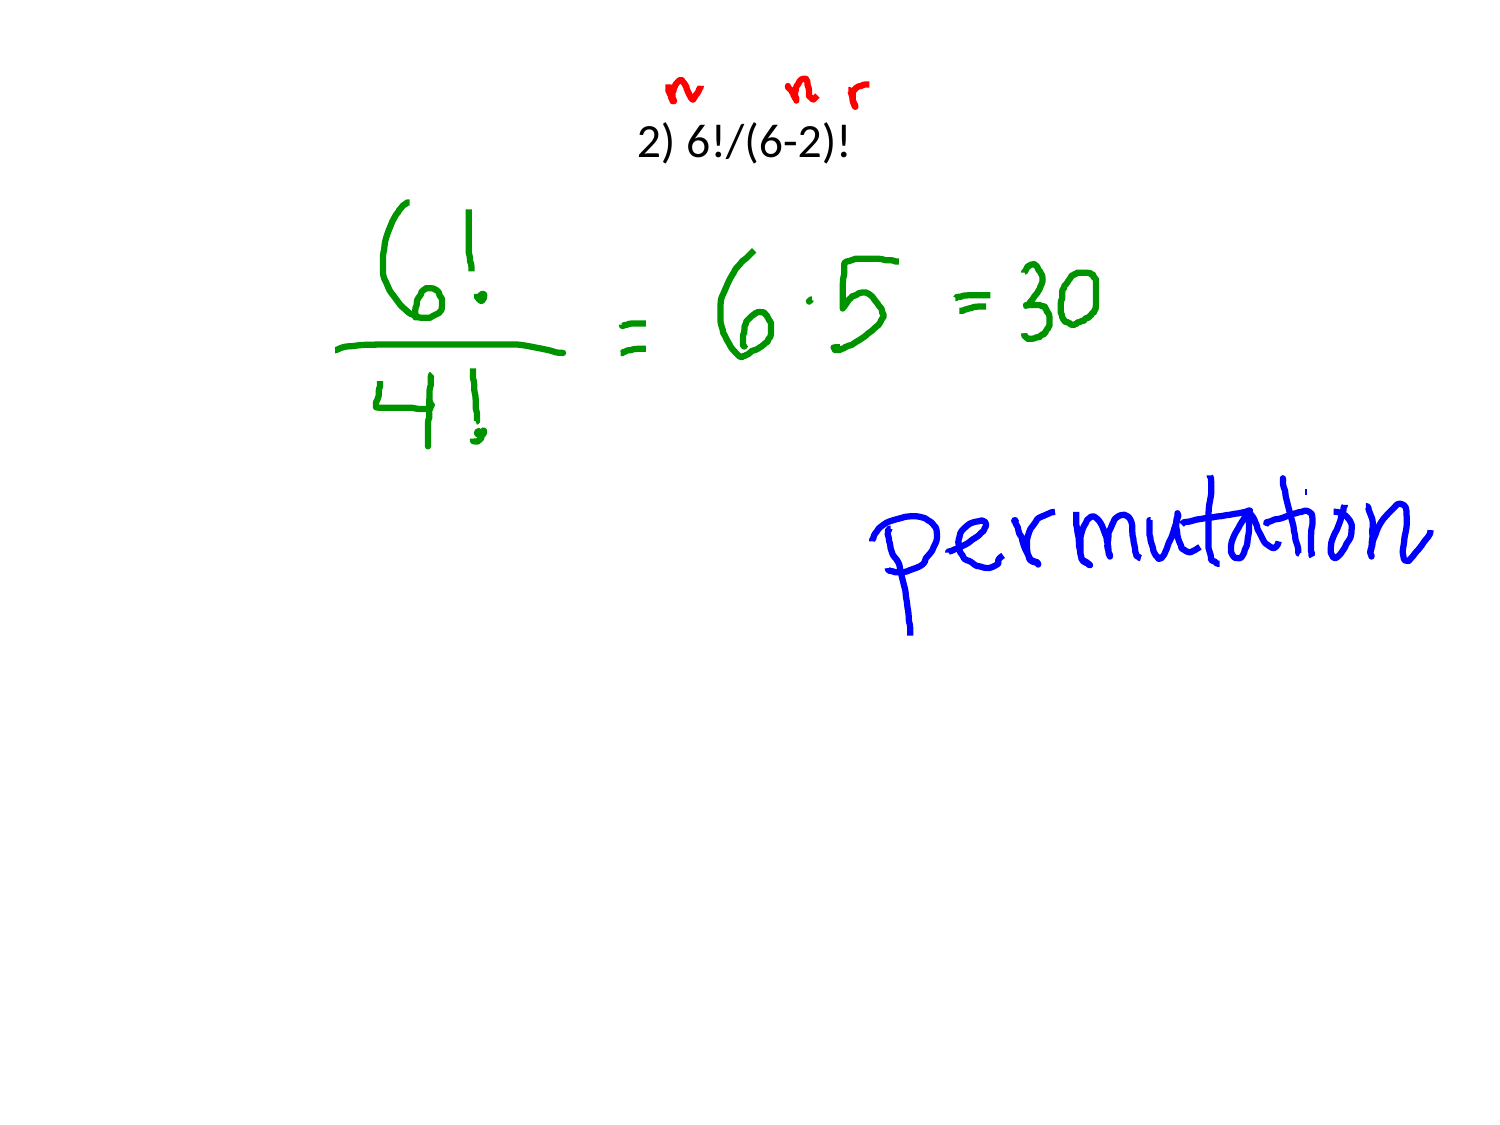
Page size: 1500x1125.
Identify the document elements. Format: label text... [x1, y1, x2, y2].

text_box [1282, 477, 1291, 514]
text_box [959, 305, 987, 312]
text_box [955, 294, 991, 299]
text_box [848, 83, 870, 108]
text_box [476, 293, 485, 302]
text_box [1365, 503, 1432, 562]
text_box [621, 322, 646, 327]
text_box [1181, 509, 1280, 559]
text_box [1296, 545, 1301, 555]
text_box [871, 515, 938, 574]
text_box [472, 368, 478, 423]
text_box [1148, 512, 1201, 560]
text_box [898, 574, 912, 636]
text_box [1207, 530, 1220, 565]
text_box [1207, 475, 1215, 517]
text_box [335, 343, 564, 354]
text_box [1075, 511, 1142, 566]
text_box [787, 78, 818, 102]
text_box [1060, 272, 1097, 326]
text_box [1013, 511, 1056, 566]
text_box [1265, 509, 1314, 558]
text_box [472, 429, 485, 443]
text_box [375, 381, 428, 410]
text_box [382, 201, 443, 319]
title 2) 6!/(6-2)! [75, 45, 1425, 233]
text_box [832, 257, 899, 351]
text_box [947, 519, 1004, 569]
text_box [620, 348, 646, 354]
text_box [719, 249, 772, 358]
text_box [1329, 504, 1353, 559]
text_box [467, 209, 473, 272]
text_box [427, 373, 433, 448]
text_box [1023, 263, 1051, 340]
text_box [667, 79, 702, 102]
